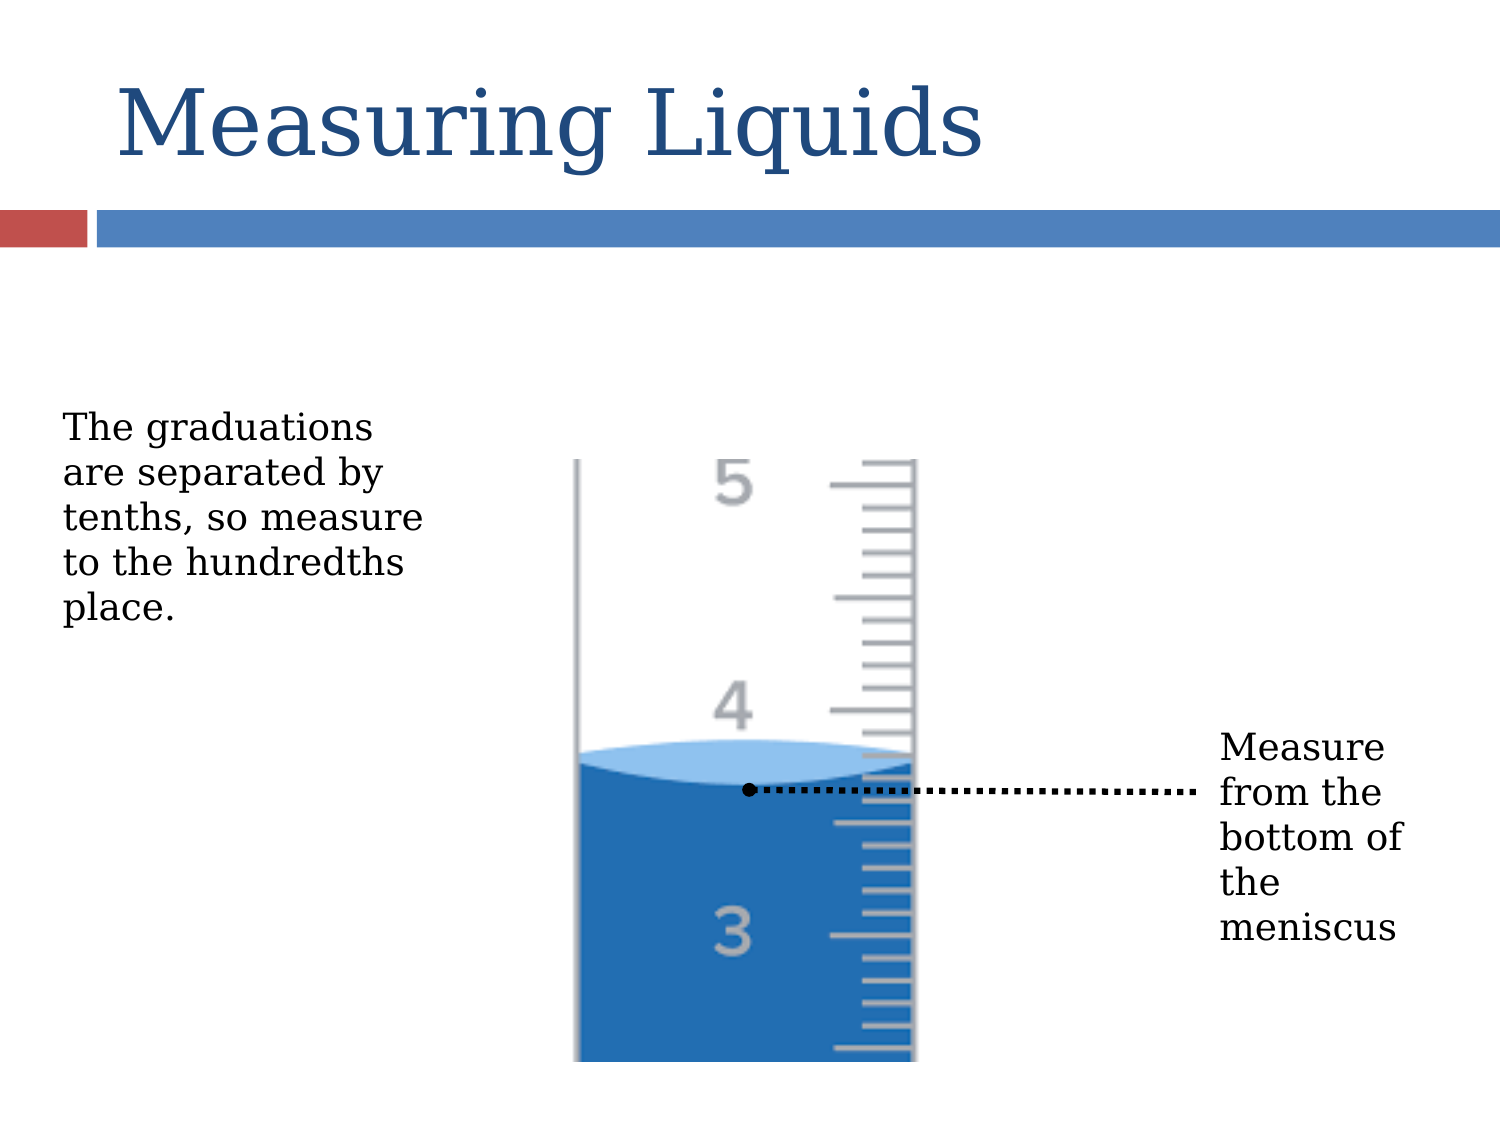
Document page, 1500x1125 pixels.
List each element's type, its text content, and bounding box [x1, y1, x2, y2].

text_box The graduations are separated by tenths, so measure to the hundredths place. [47, 395, 457, 635]
title Measuring Liquids [100, 37, 1438, 200]
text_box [742, 715, 1484, 867]
picture [442, 459, 1045, 1062]
